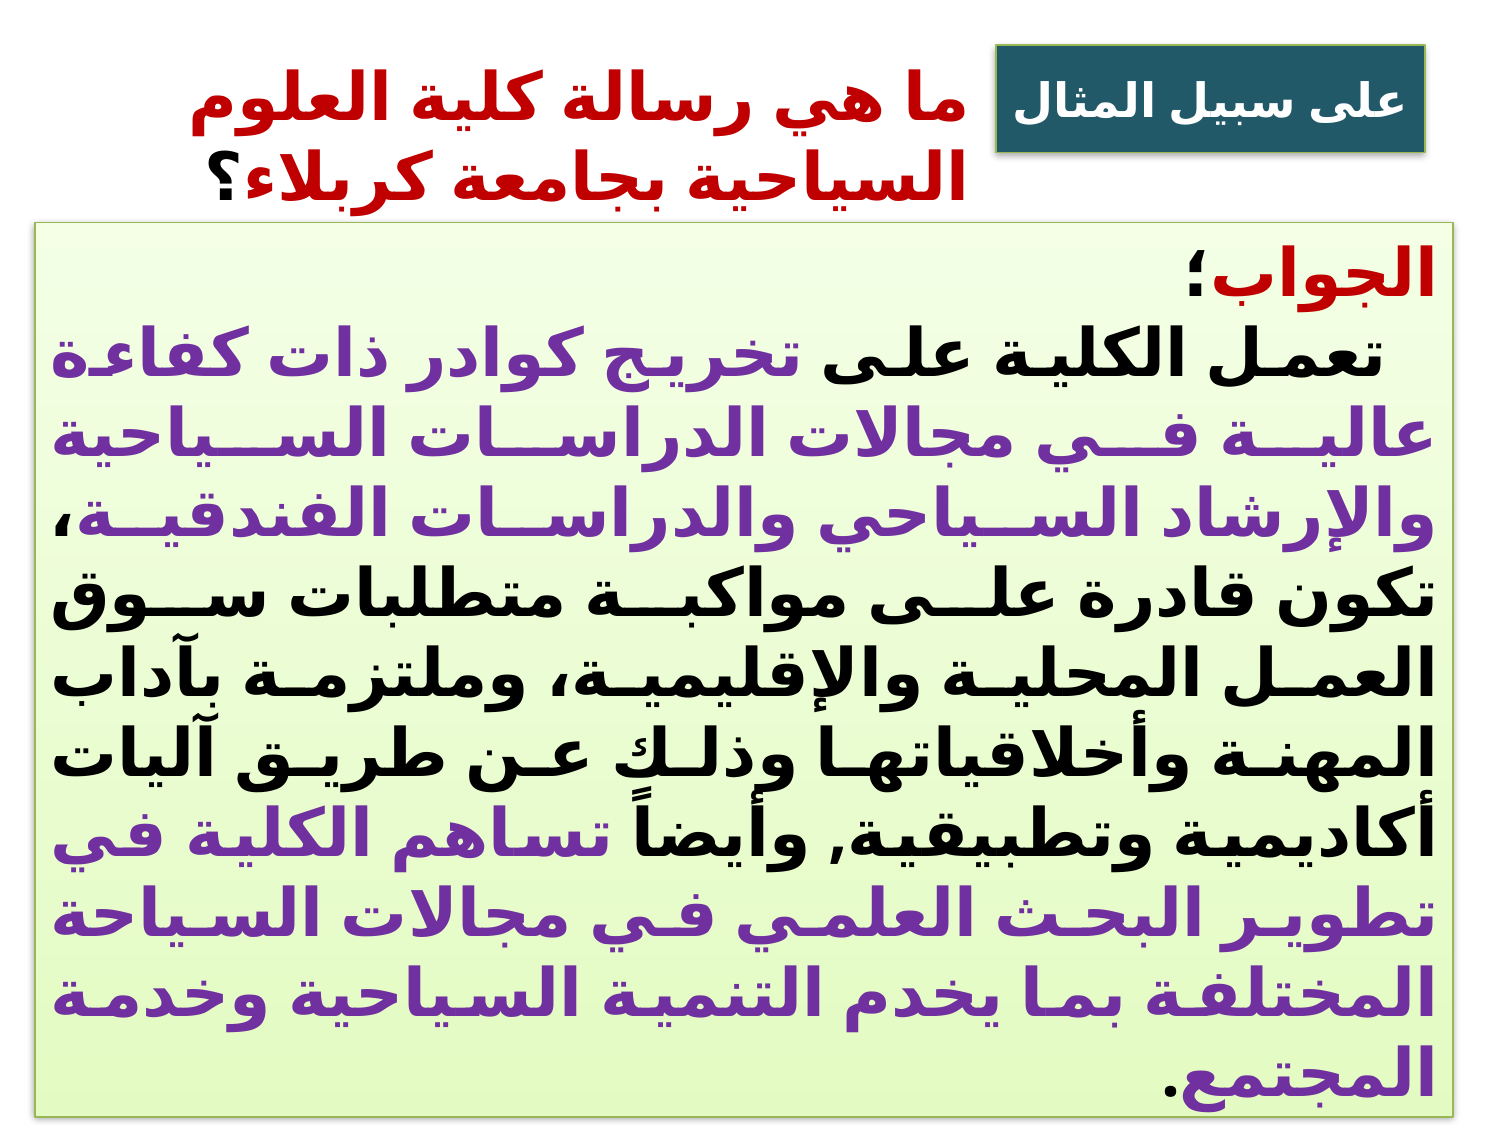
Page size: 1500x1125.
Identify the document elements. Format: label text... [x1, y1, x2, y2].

text_box الجواب؛ تعمل الكلية على تخريج كوادر ذات كفاءة عالية في مجالات الدراسات السياحية والإرشاد السياحي والدراسات الفندقية، تكون قادرة على مواكبة متطلبات سوق العمل المحلية والإقليمية، وملتزمة بآداب المهنة وأخلاقياتها وذلك عن طريق آليات أكاديمية وتطبيقية, وأيضاً تساهم الكلية في تطوير البحث العلمي في مجالات السياحة المختلفة بما يخدم التنمية السياحية وخدمة المجتمع. [34, 222, 1454, 1118]
text_box ما هي رسالة كلية العلوم السياحية بجامعة كربلاء؟ [35, 46, 985, 222]
title على سبيل المثال [995, 44, 1426, 153]
